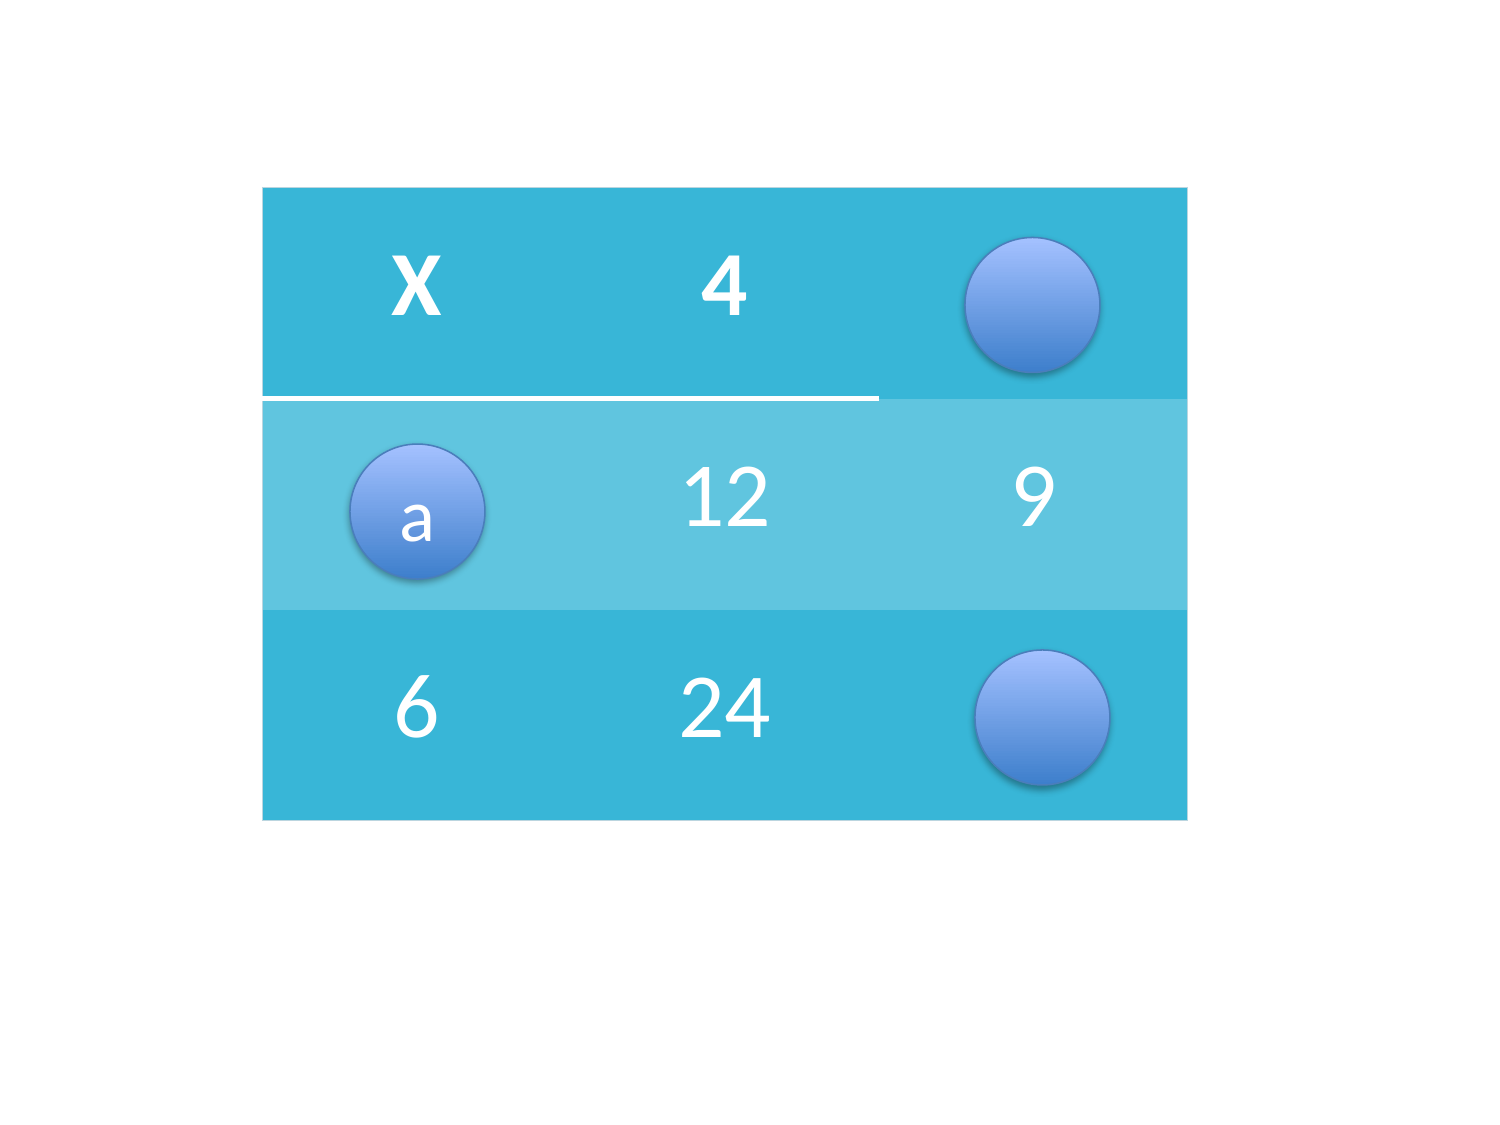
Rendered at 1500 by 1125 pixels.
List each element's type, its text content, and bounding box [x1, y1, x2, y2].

table_header 4 [571, 188, 879, 396]
table_header 3 [879, 188, 1187, 399]
table_cell 3 [263, 401, 571, 610]
text_box [964, 236, 1101, 374]
table_cell 12 [571, 401, 879, 610]
table_header X [263, 188, 571, 396]
table_cell 6 [263, 610, 571, 820]
text_box [974, 649, 1111, 786]
table_cell 9 [879, 399, 1187, 610]
table_cell 18 [879, 610, 1187, 820]
text_box a [349, 443, 486, 580]
table_cell 24 [571, 610, 879, 820]
